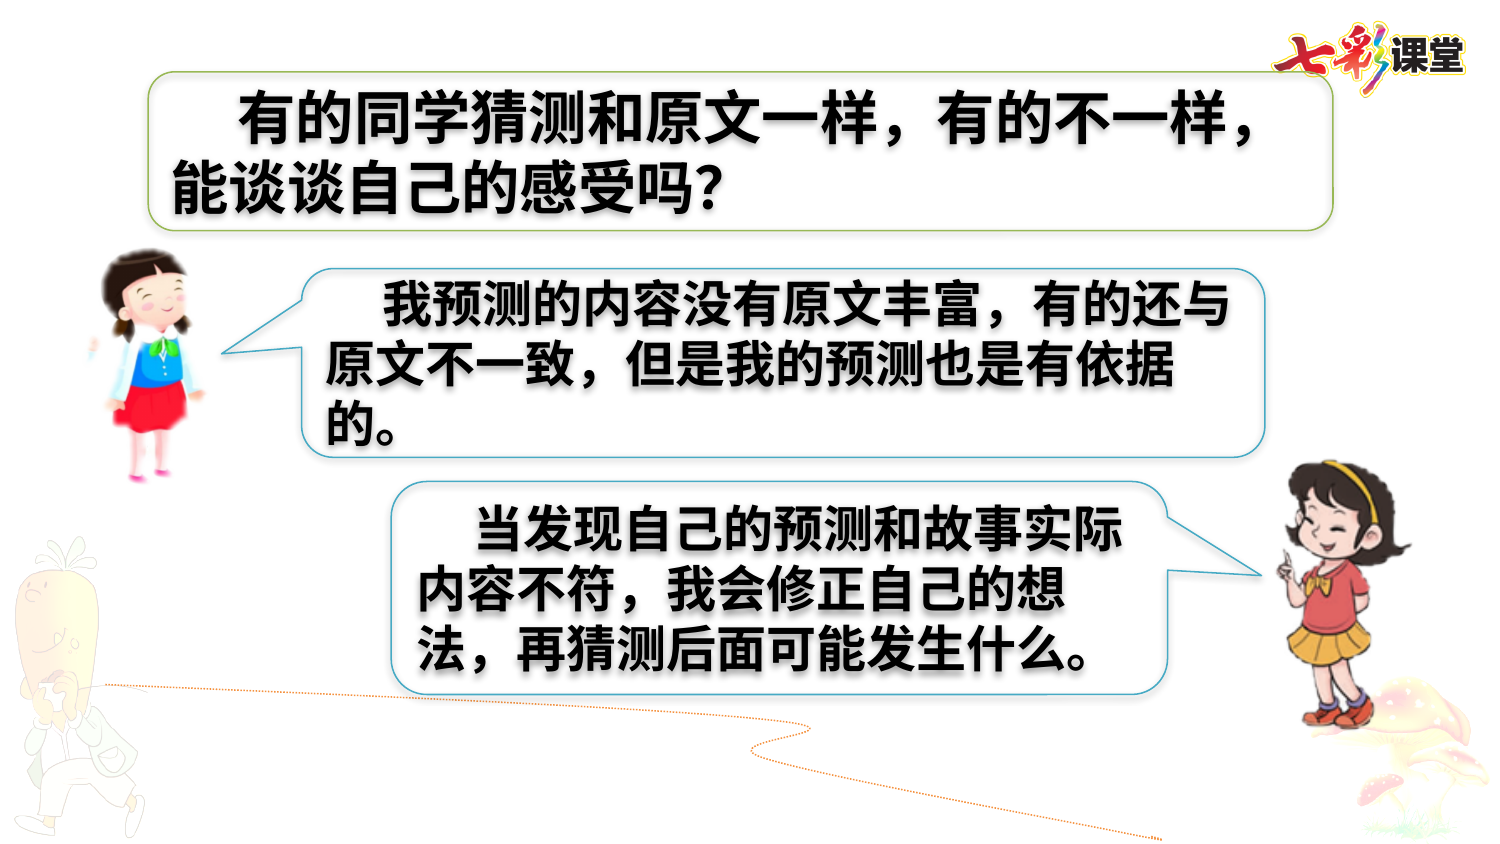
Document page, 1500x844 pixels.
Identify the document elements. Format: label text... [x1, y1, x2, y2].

picture [1259, 457, 1417, 733]
text_box 有的同学猜测和原文一样，有的不一样，能谈谈自己的感受吗？ [147, 71, 1334, 232]
picture [82, 230, 259, 486]
text_box 我预测的内容没有原文丰富，有的还与原文不一致，但是我的预测也是有依据的。 [263, 267, 1266, 459]
picture [1269, 20, 1468, 98]
text_box 当发现自己的预测和故事实际内容不符，我会修正自己的想法，再猜测后面可能发生什么。 [390, 480, 1254, 696]
